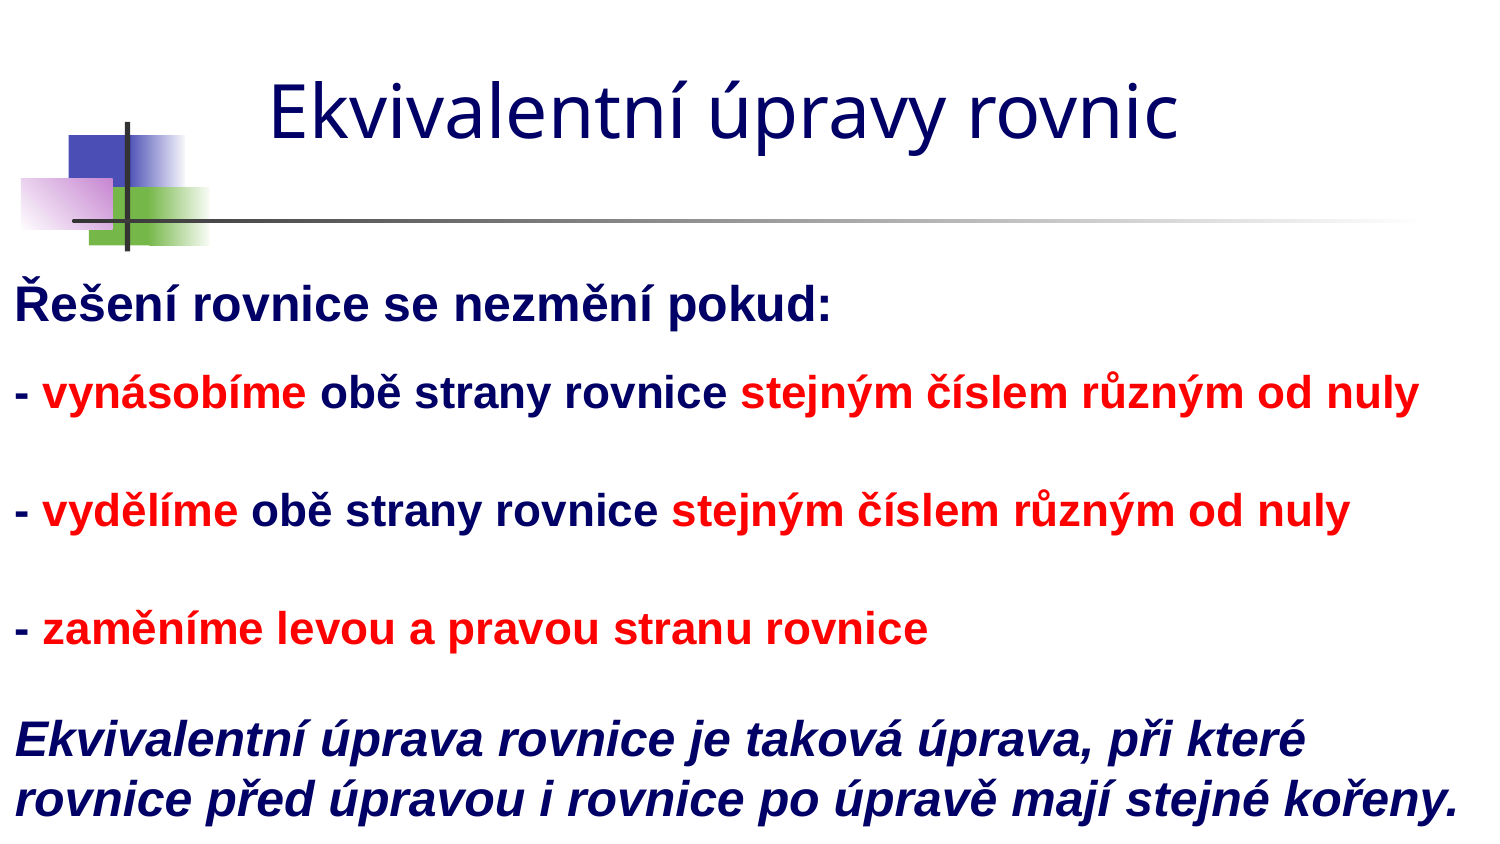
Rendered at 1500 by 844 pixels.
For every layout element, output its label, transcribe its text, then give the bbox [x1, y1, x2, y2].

text_box - zaměníme levou a pravou stranu rovnice [0, 590, 1500, 663]
text_box Řešení rovnice se nezmění pokud: [0, 265, 916, 338]
text_box - vynásobíme obě strany rovnice stejným číslem různým od nuly [0, 354, 1500, 427]
text_box Ekvivalentní úprava rovnice je taková úprava, při které rovnice před úpravou i rovnice po úpravě mají stejné kořeny. [0, 708, 1500, 824]
title Ekvivalentní úpravy rovnic [129, 43, 1318, 175]
text_box - vydělíme obě strany rovnice stejným číslem různým od nuly [0, 472, 1500, 545]
